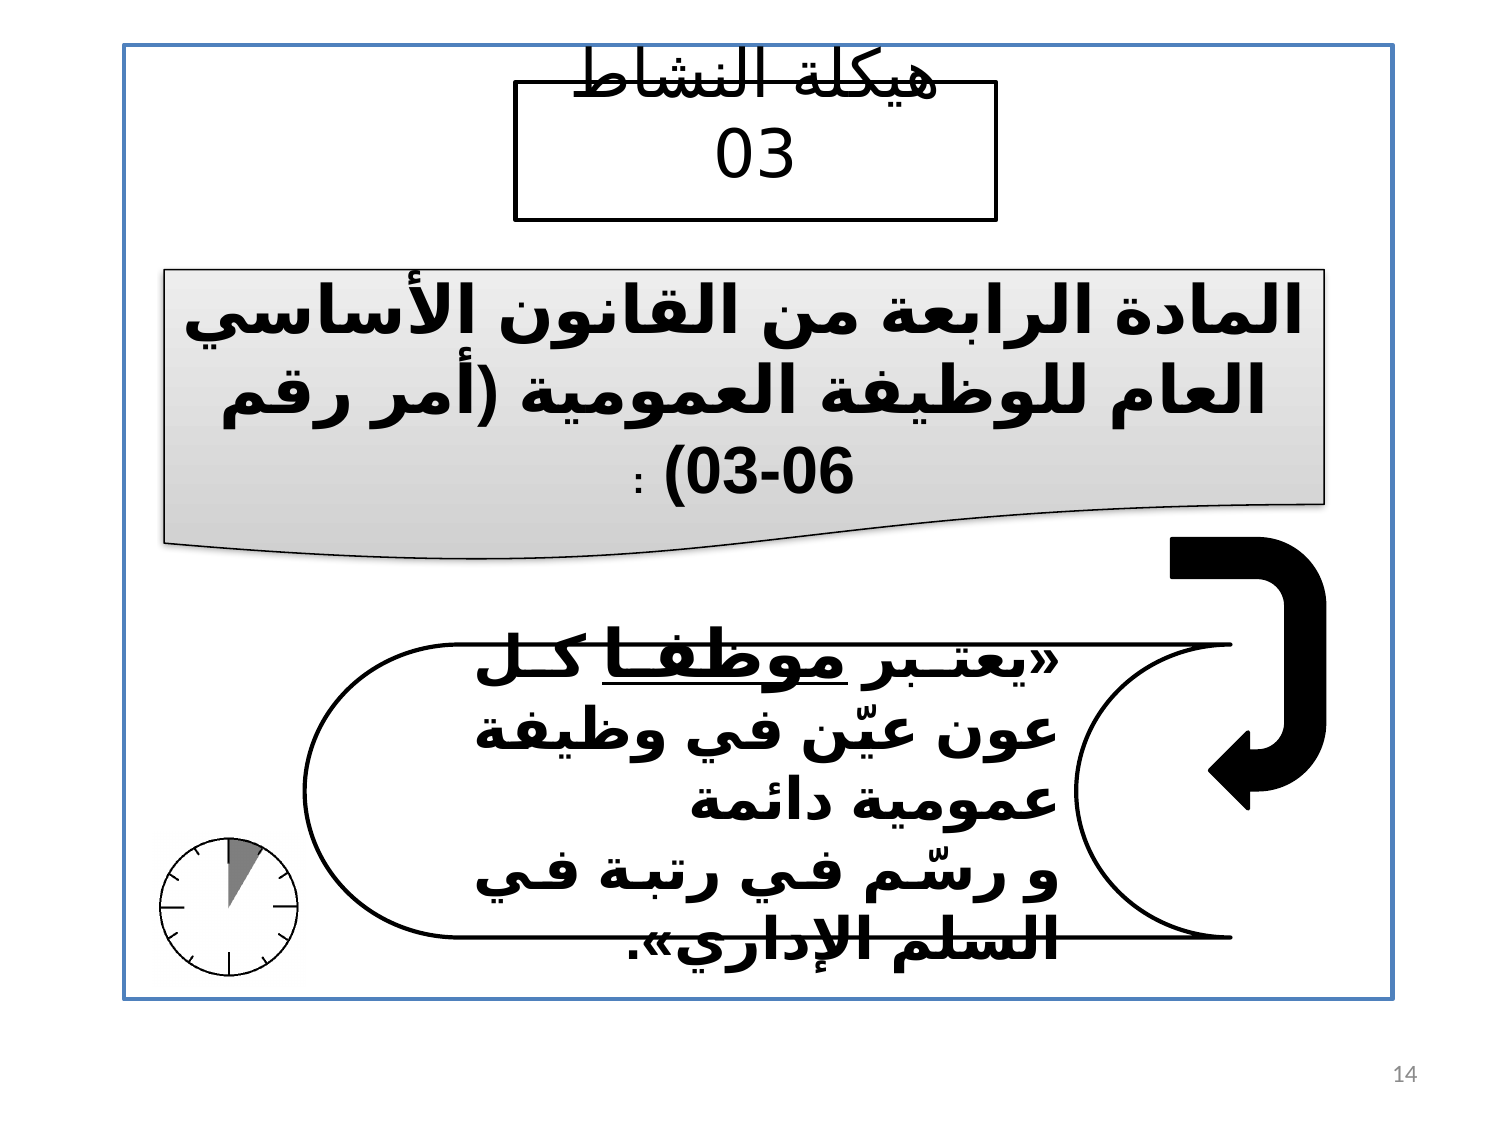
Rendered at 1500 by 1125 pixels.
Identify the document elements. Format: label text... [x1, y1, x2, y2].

text_box [1169, 536, 1327, 811]
text_box المادة الرابعة من القانون الأساسي العام للوظيفة العمومية (أمر رقم 06-03) : [163, 268, 1325, 560]
text_box هيكلة النشاط 03 [513, 80, 998, 222]
text_box «يعتبر موظفا كل عون عيّن في وظيفة عمومية دائمة و رسّم في رتبة في السلم الإداري». [302, 642, 1233, 940]
picture [152, 831, 307, 988]
slide_number 14 [1382, 1050, 1426, 1096]
text_box [122, 43, 1395, 1001]
